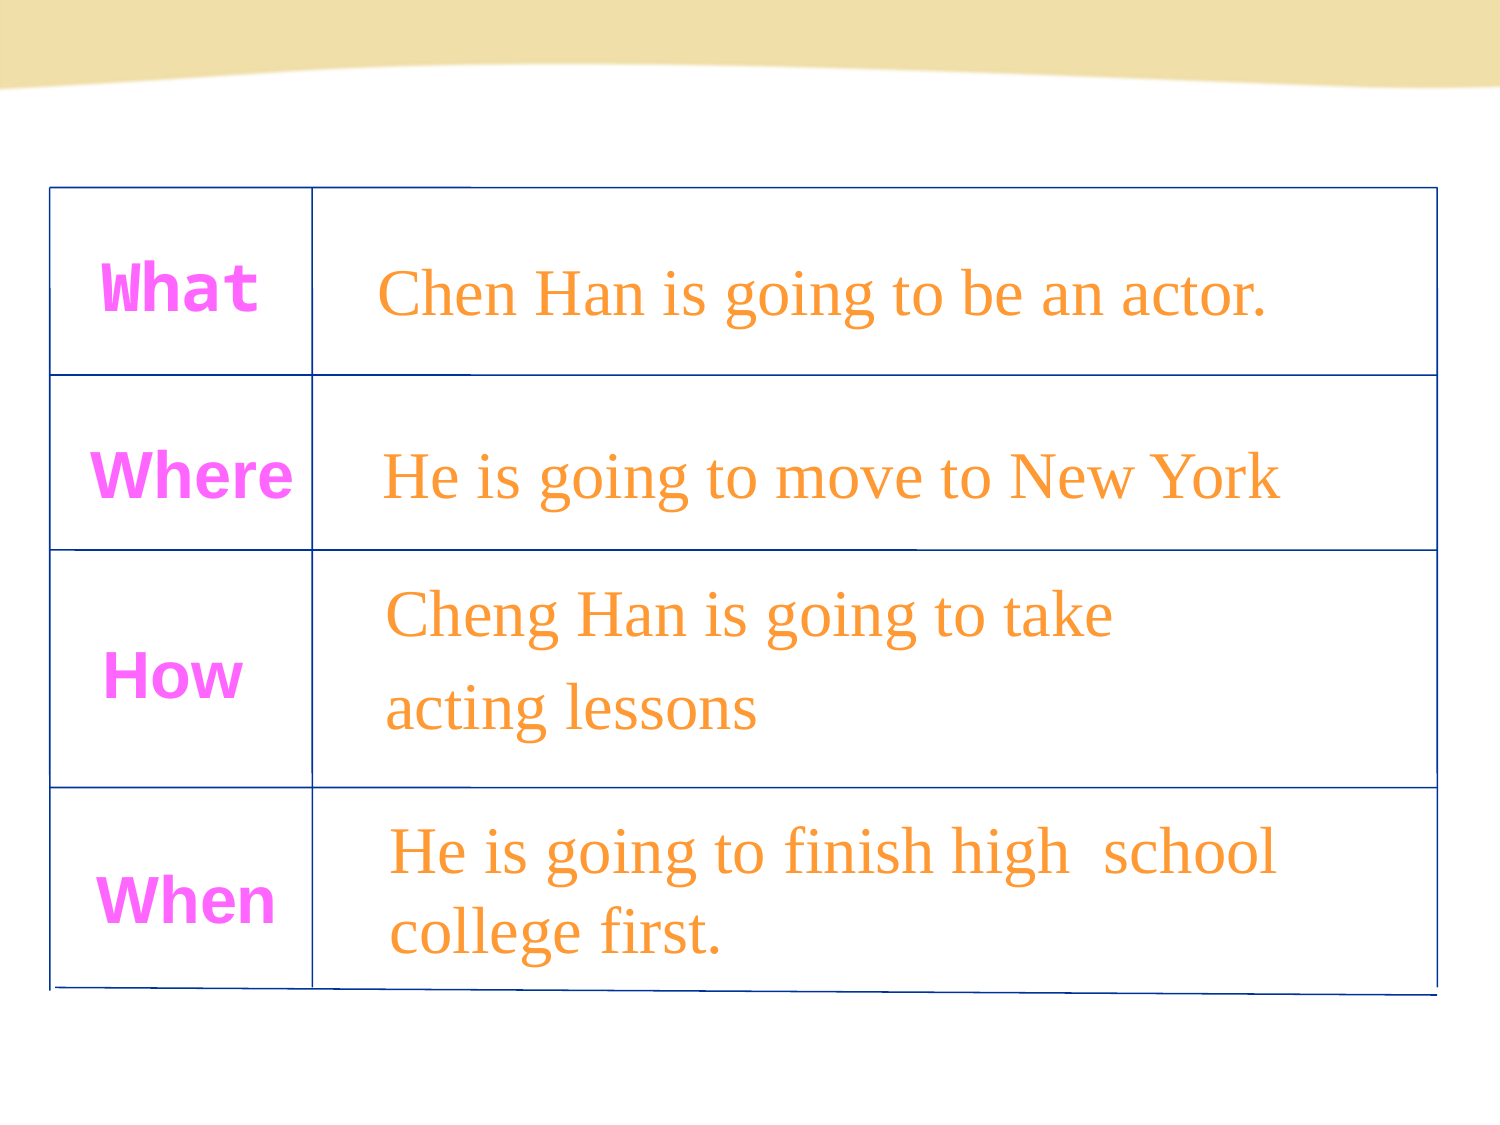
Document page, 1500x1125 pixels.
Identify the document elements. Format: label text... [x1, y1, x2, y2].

text_box Where [75, 424, 310, 520]
picture [0, 0, 1500, 1125]
text_box How [87, 624, 288, 720]
text_box He is going to finish high school college first. [374, 799, 1425, 975]
text_box He is going to move to New York [367, 424, 1297, 520]
text_box When [63, 849, 293, 945]
text_box What [87, 237, 279, 333]
text_box Cheng Han is going to take acting lessons [370, 562, 1148, 751]
text_box Chen Han is going to be an actor. [362, 241, 1325, 337]
